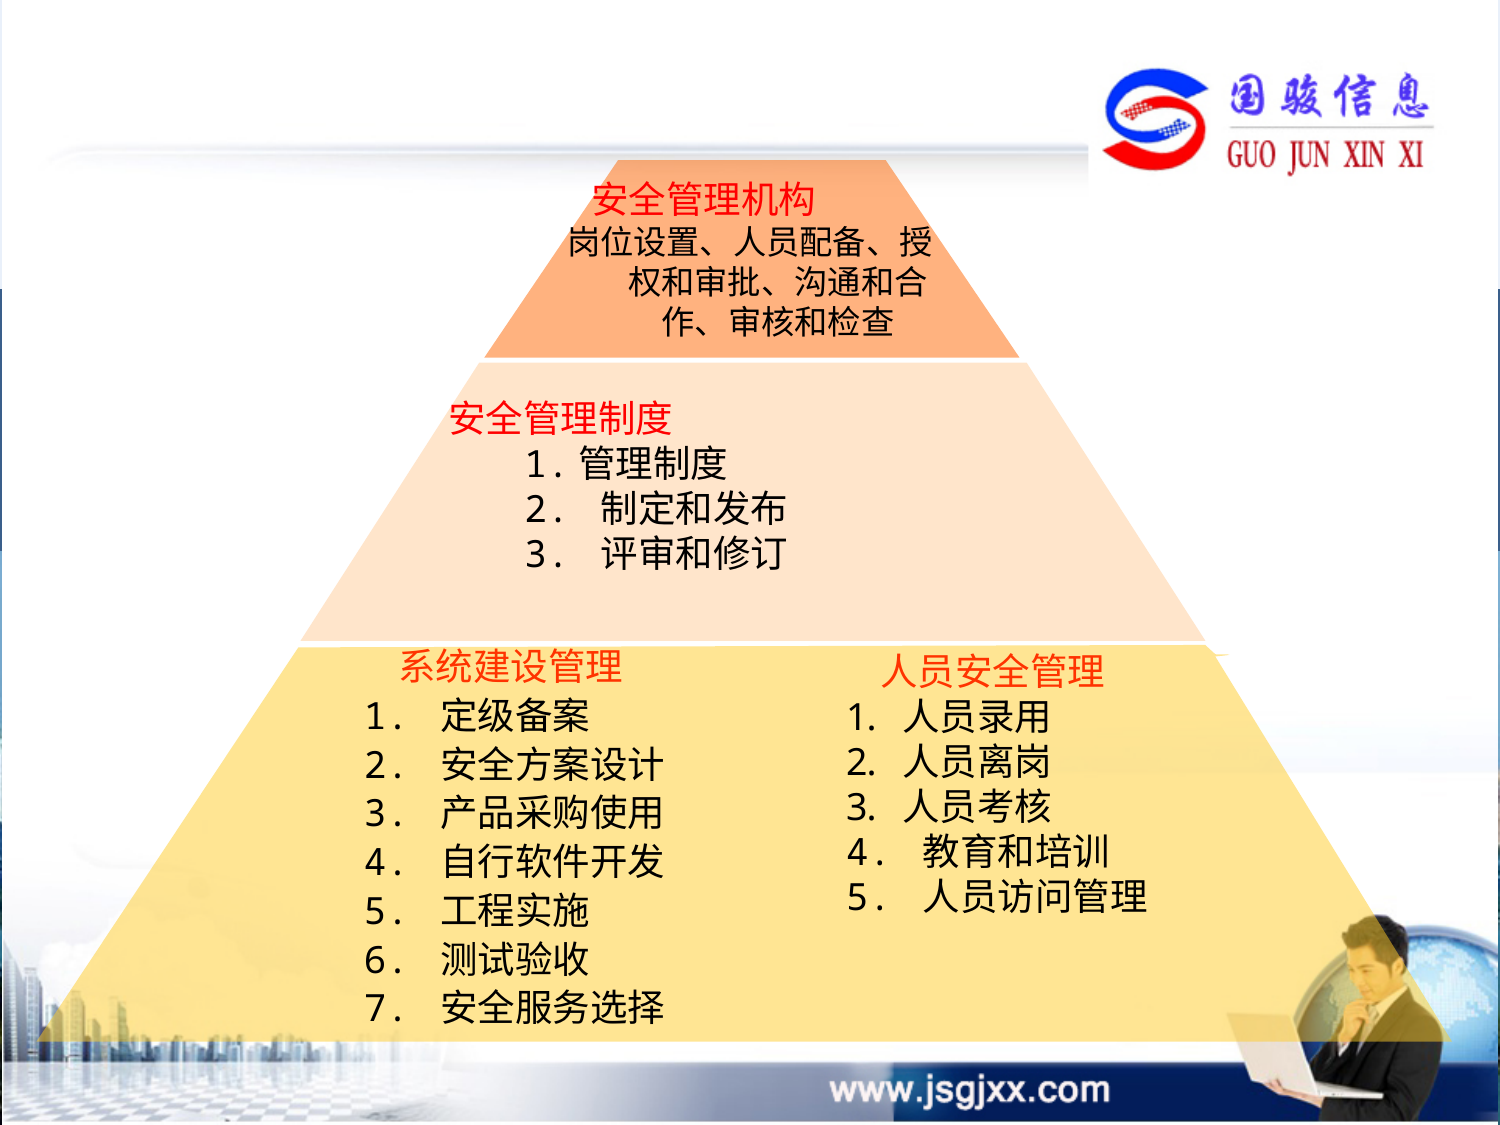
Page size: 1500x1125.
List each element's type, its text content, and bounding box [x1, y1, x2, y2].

text_box [36, 645, 1452, 1042]
text_box [300, 362, 1205, 641]
text_box 系统建设管理 1. 定级备案 2. 安全方案设计 3. 产品采购使用 4. 自行软件开发 5. 工程实施 6. 测试验收 7. 安全服务选择 [348, 635, 796, 1037]
picture [0, 0, 1500, 1125]
text_box 人员安全管理 人员录用 人员离岗 人员考核 4. 教育和培训 5. 人员访问管理 [831, 640, 1339, 971]
text_box [484, 266, 1020, 358]
text_box 安全管理制度 1.管理制度 2. 制定和发布 3. 评审和修订 [254, 387, 891, 583]
text_box [612, 160, 892, 168]
text_box 安全管理机构 岗位设置、人员配备、授权和审批、沟通和合作、审核和检查 [542, 168, 958, 349]
